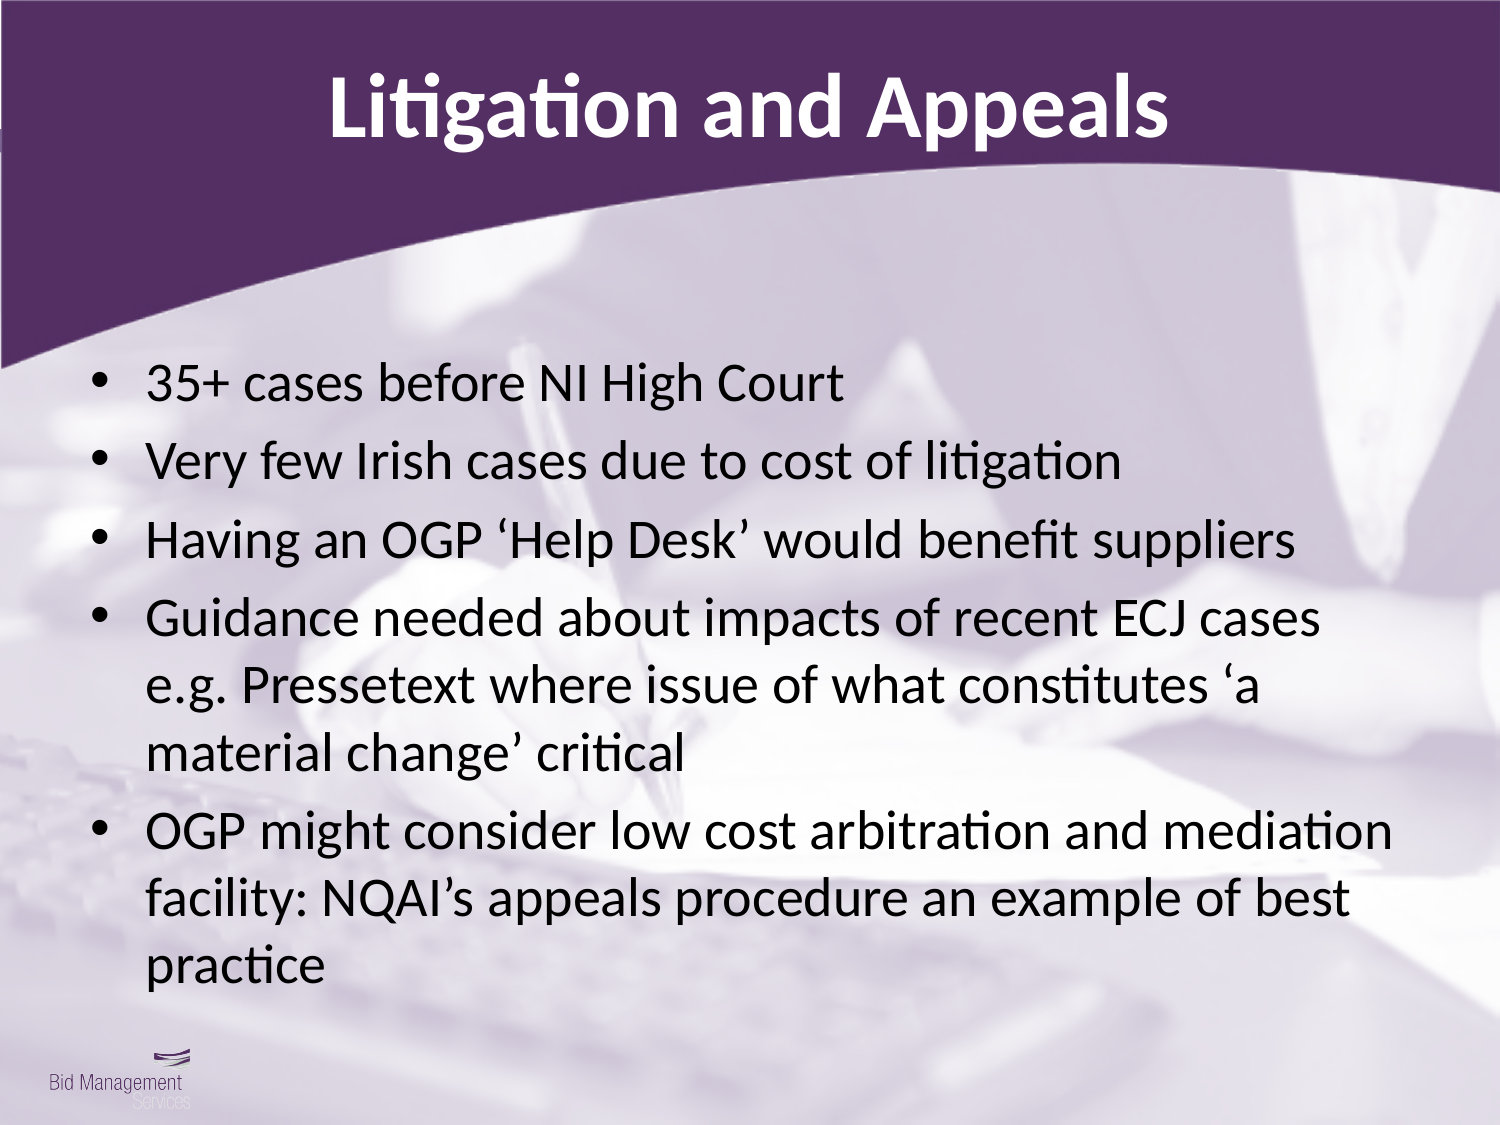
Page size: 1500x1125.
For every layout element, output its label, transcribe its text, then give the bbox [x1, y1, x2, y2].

picture [25, 1031, 215, 1125]
title Litigation and Appeals [75, 7, 1425, 195]
picture [2, 1, 1500, 368]
list 35+ cases before NI High Court Very few Irish cases due to cost of litigation Having an OGP ‘Help Desk’ would benefit suppliers Guidance needed about impacts of recent ECJ cases e.g. Pressetext where issue of what constitutes ‘a material change’ critical OGP might consider low cost arbitration and mediation facility: NQAI’s appeals procedure an example of best practice [75, 338, 1425, 1005]
